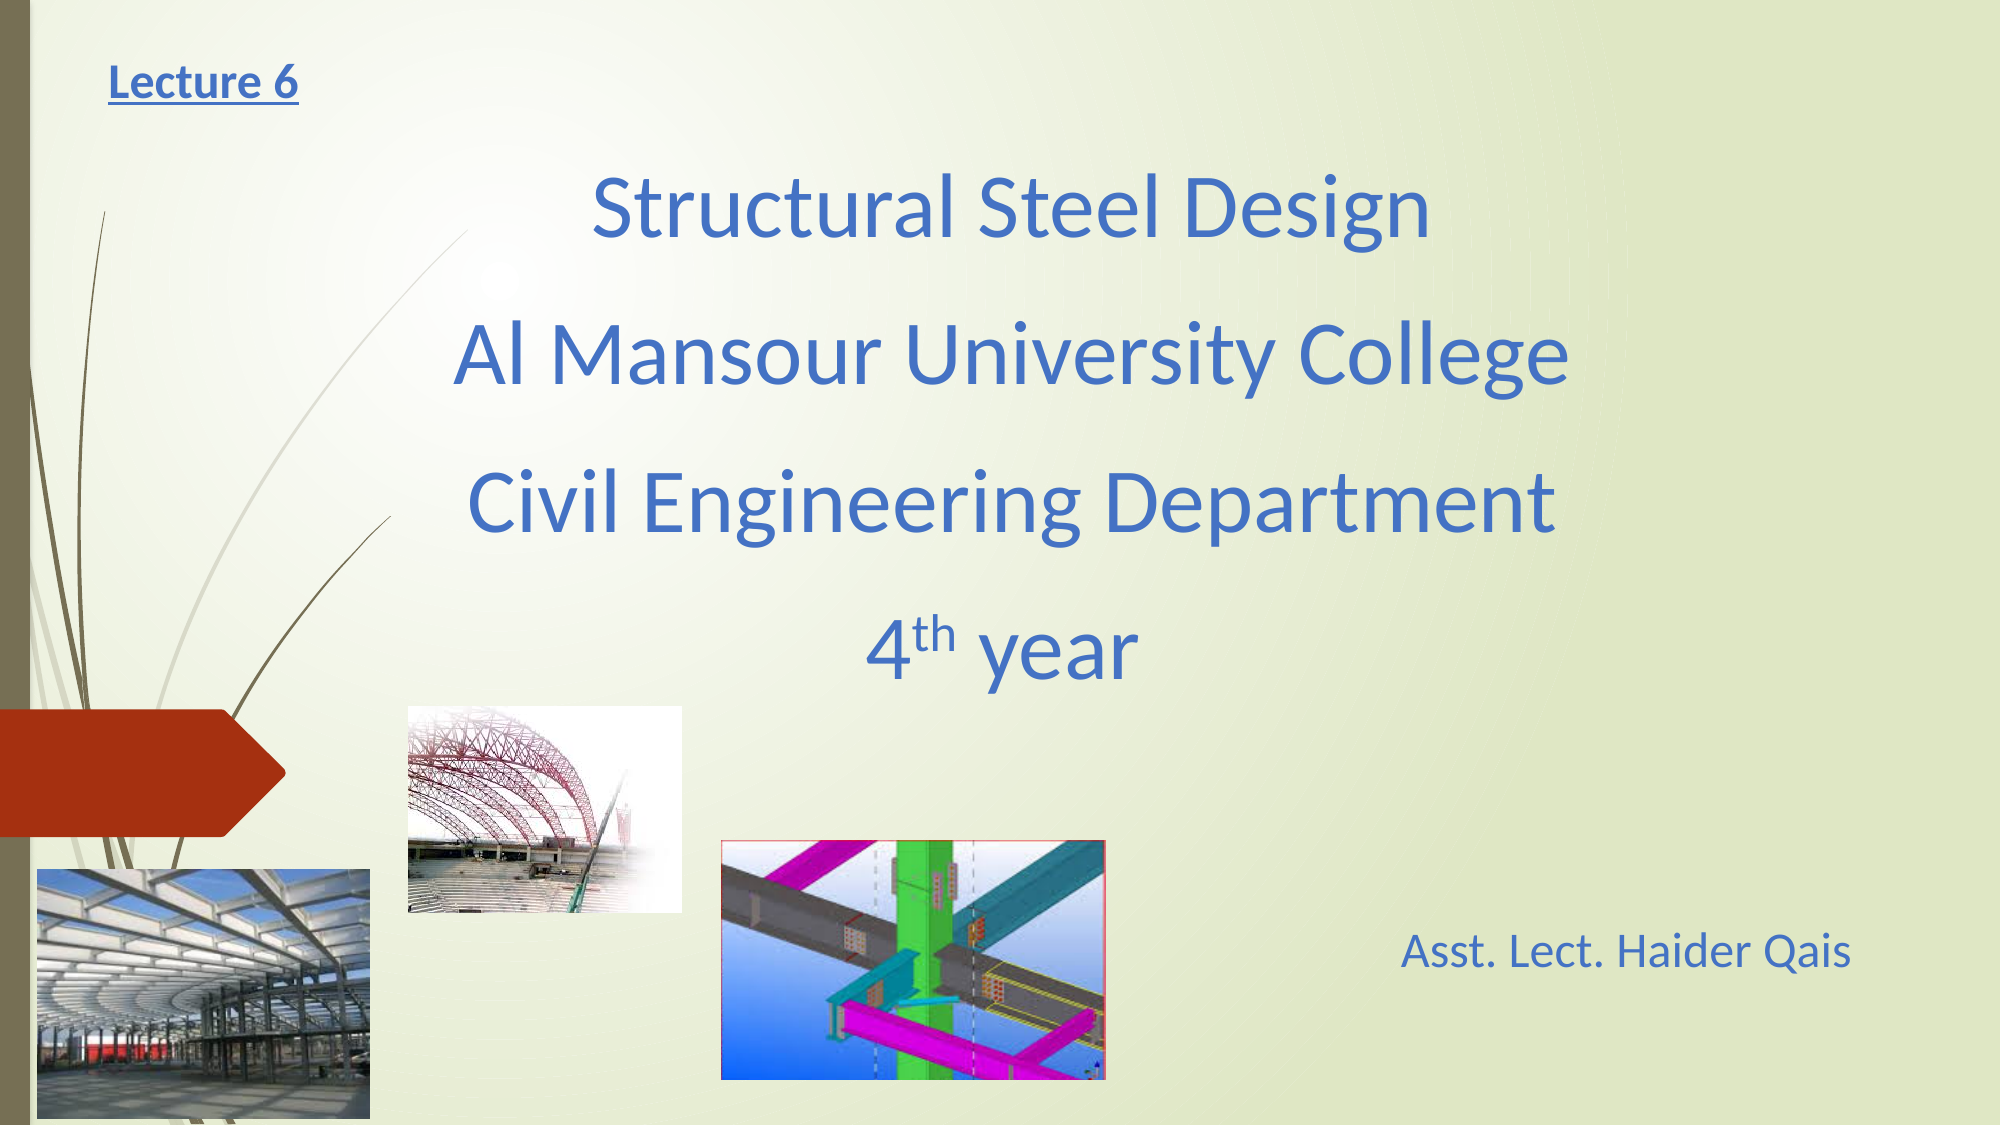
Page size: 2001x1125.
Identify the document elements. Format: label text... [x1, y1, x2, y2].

text_box Structural Steel Design Al Mansour University College Civil Engineering Department 4th year [427, 121, 1600, 705]
picture [37, 869, 370, 1119]
text_box Asst. Lect. Haider Qais [1385, 901, 1867, 986]
text_box Lecture 6 [93, 32, 314, 117]
picture [407, 706, 682, 913]
picture [720, 840, 1108, 1080]
